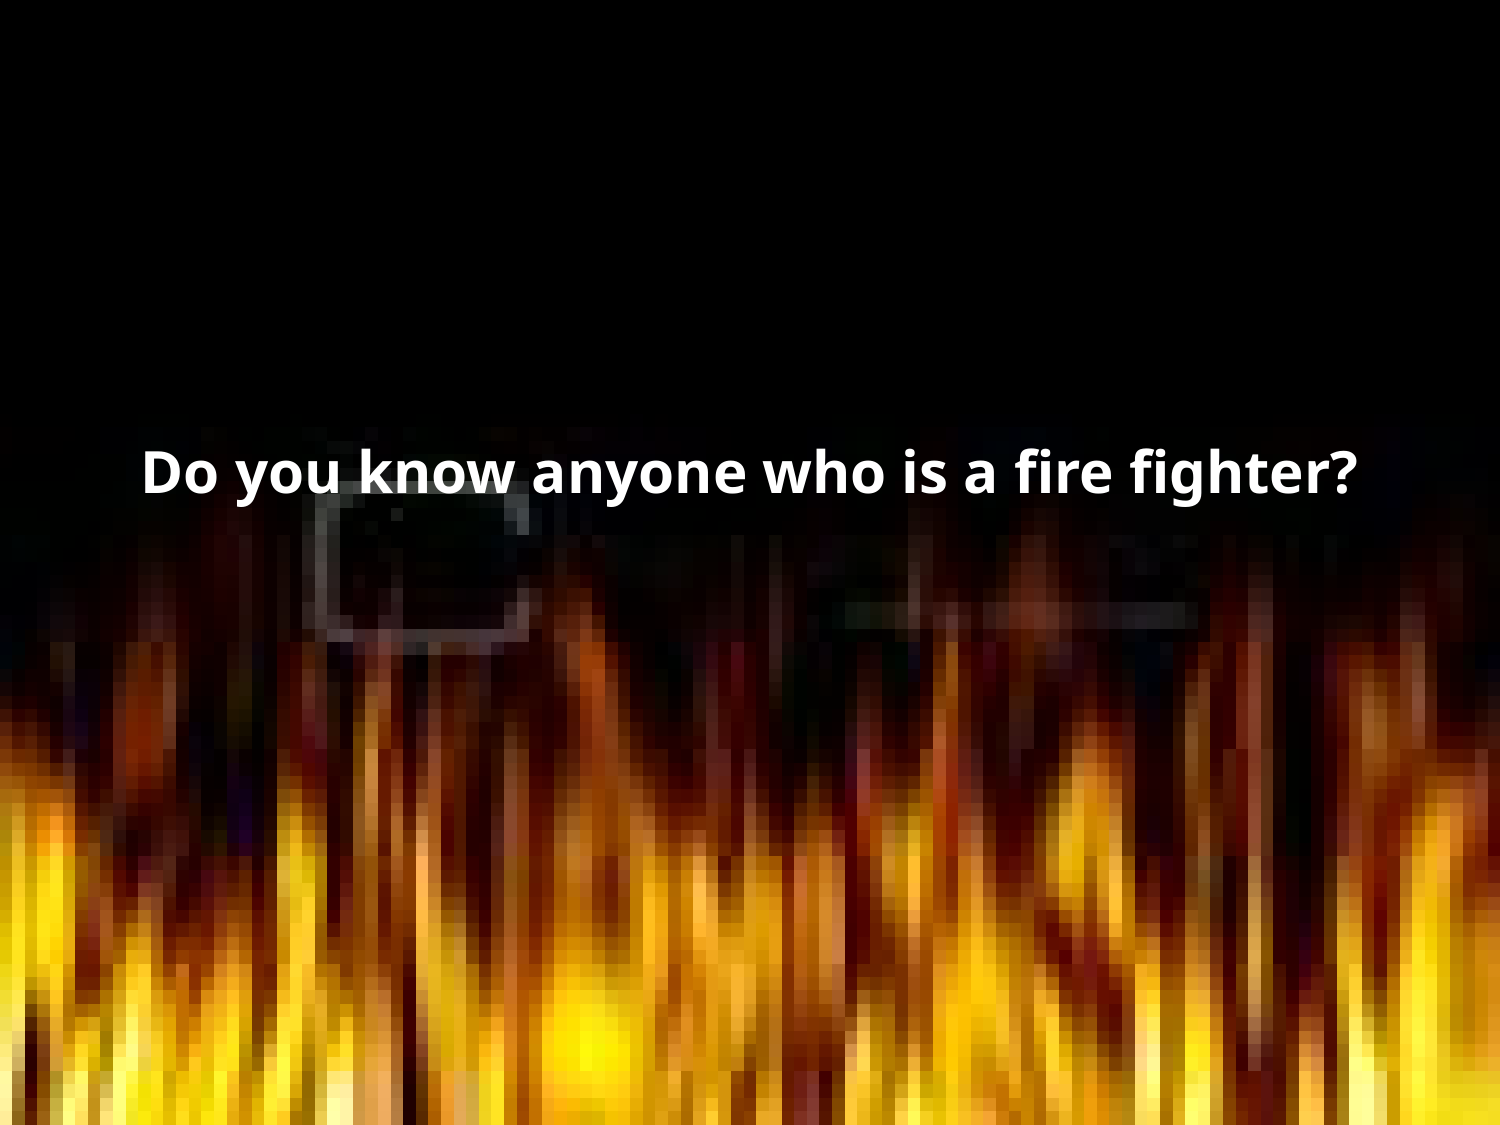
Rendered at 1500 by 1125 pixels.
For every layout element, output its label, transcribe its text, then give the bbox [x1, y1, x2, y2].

picture [0, 0, 1500, 1125]
title Do you know anyone who is a fire fighter? [112, 368, 1388, 572]
